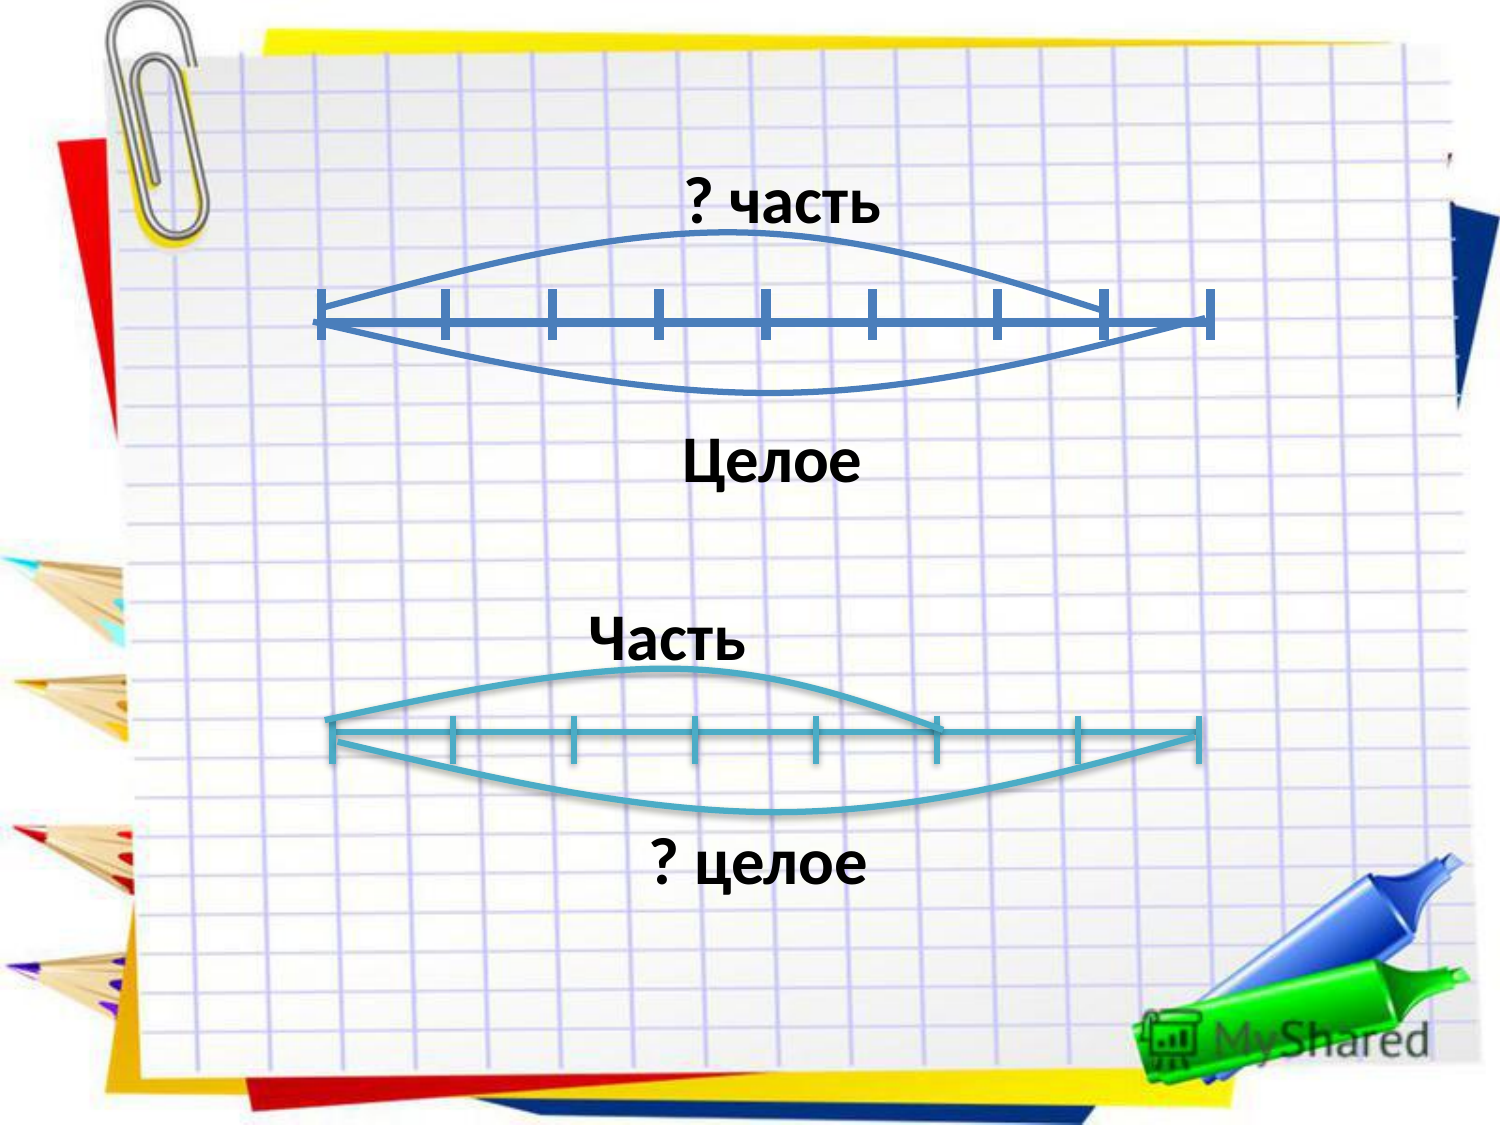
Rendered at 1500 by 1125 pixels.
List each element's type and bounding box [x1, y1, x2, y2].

text_box [324, 585, 1200, 907]
text_box [312, 148, 1211, 506]
picture [0, 0, 1500, 1125]
